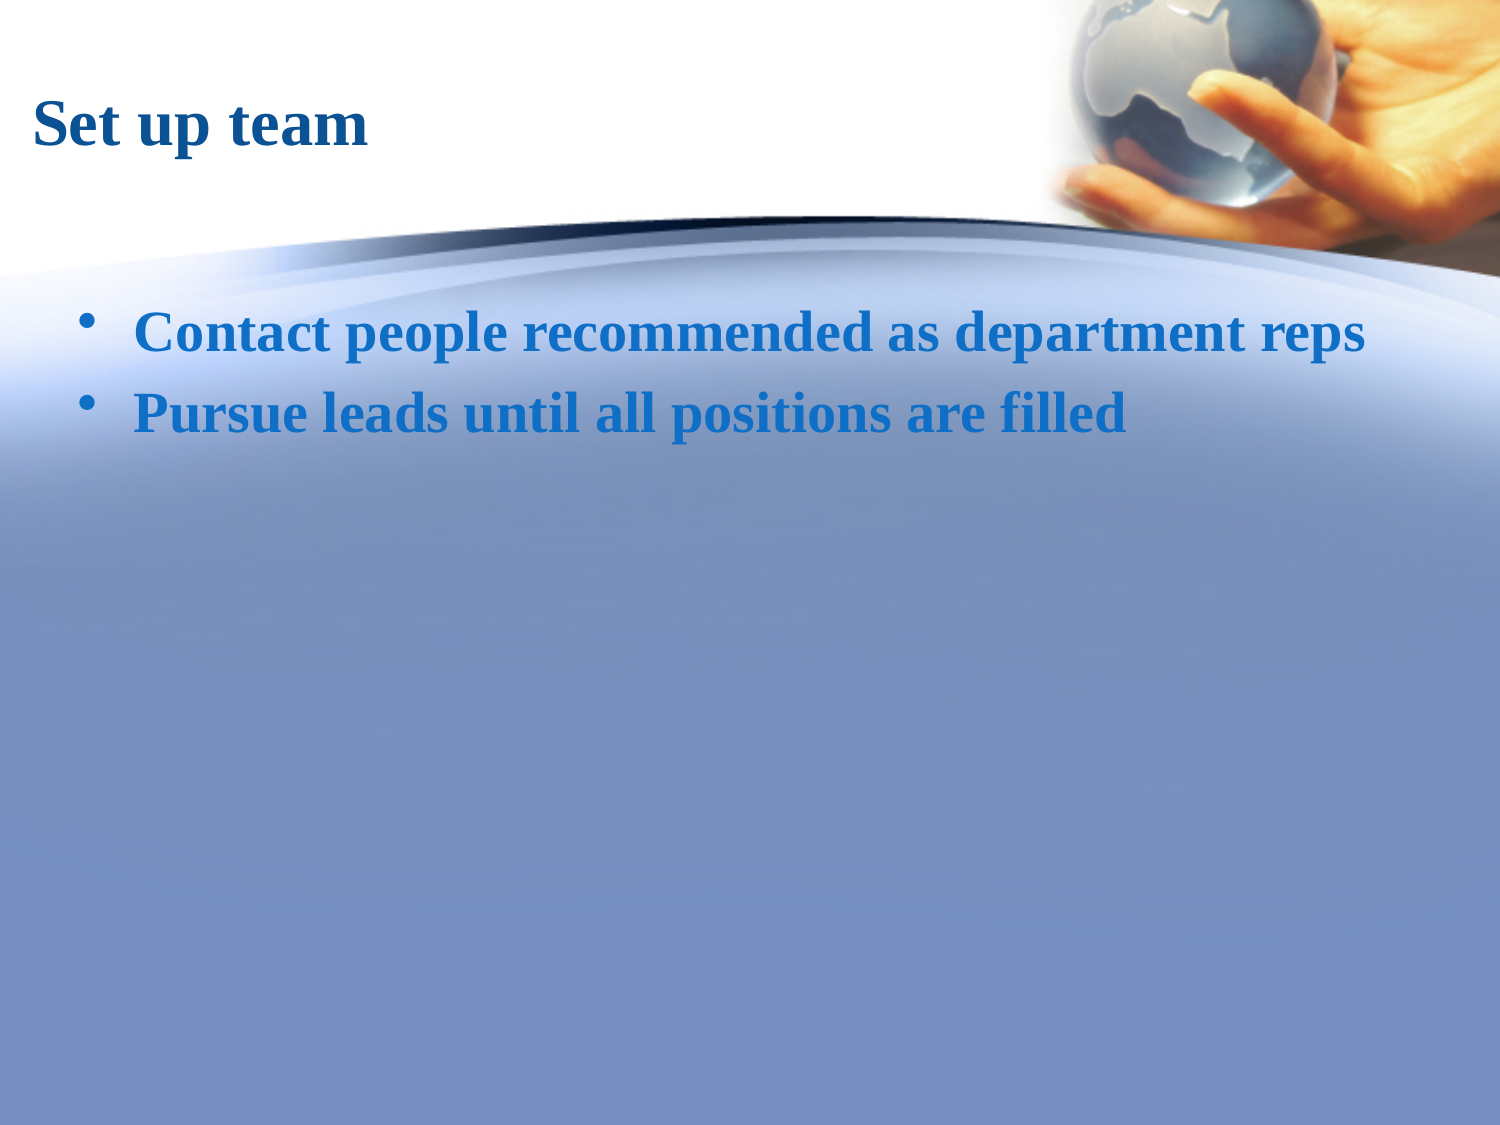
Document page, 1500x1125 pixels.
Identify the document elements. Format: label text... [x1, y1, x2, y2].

list Contact people recommended as department reps Pursue leads until all positions are filled [62, 285, 1438, 1023]
picture [0, 0, 1500, 1125]
title Set up team [17, 24, 1068, 213]
